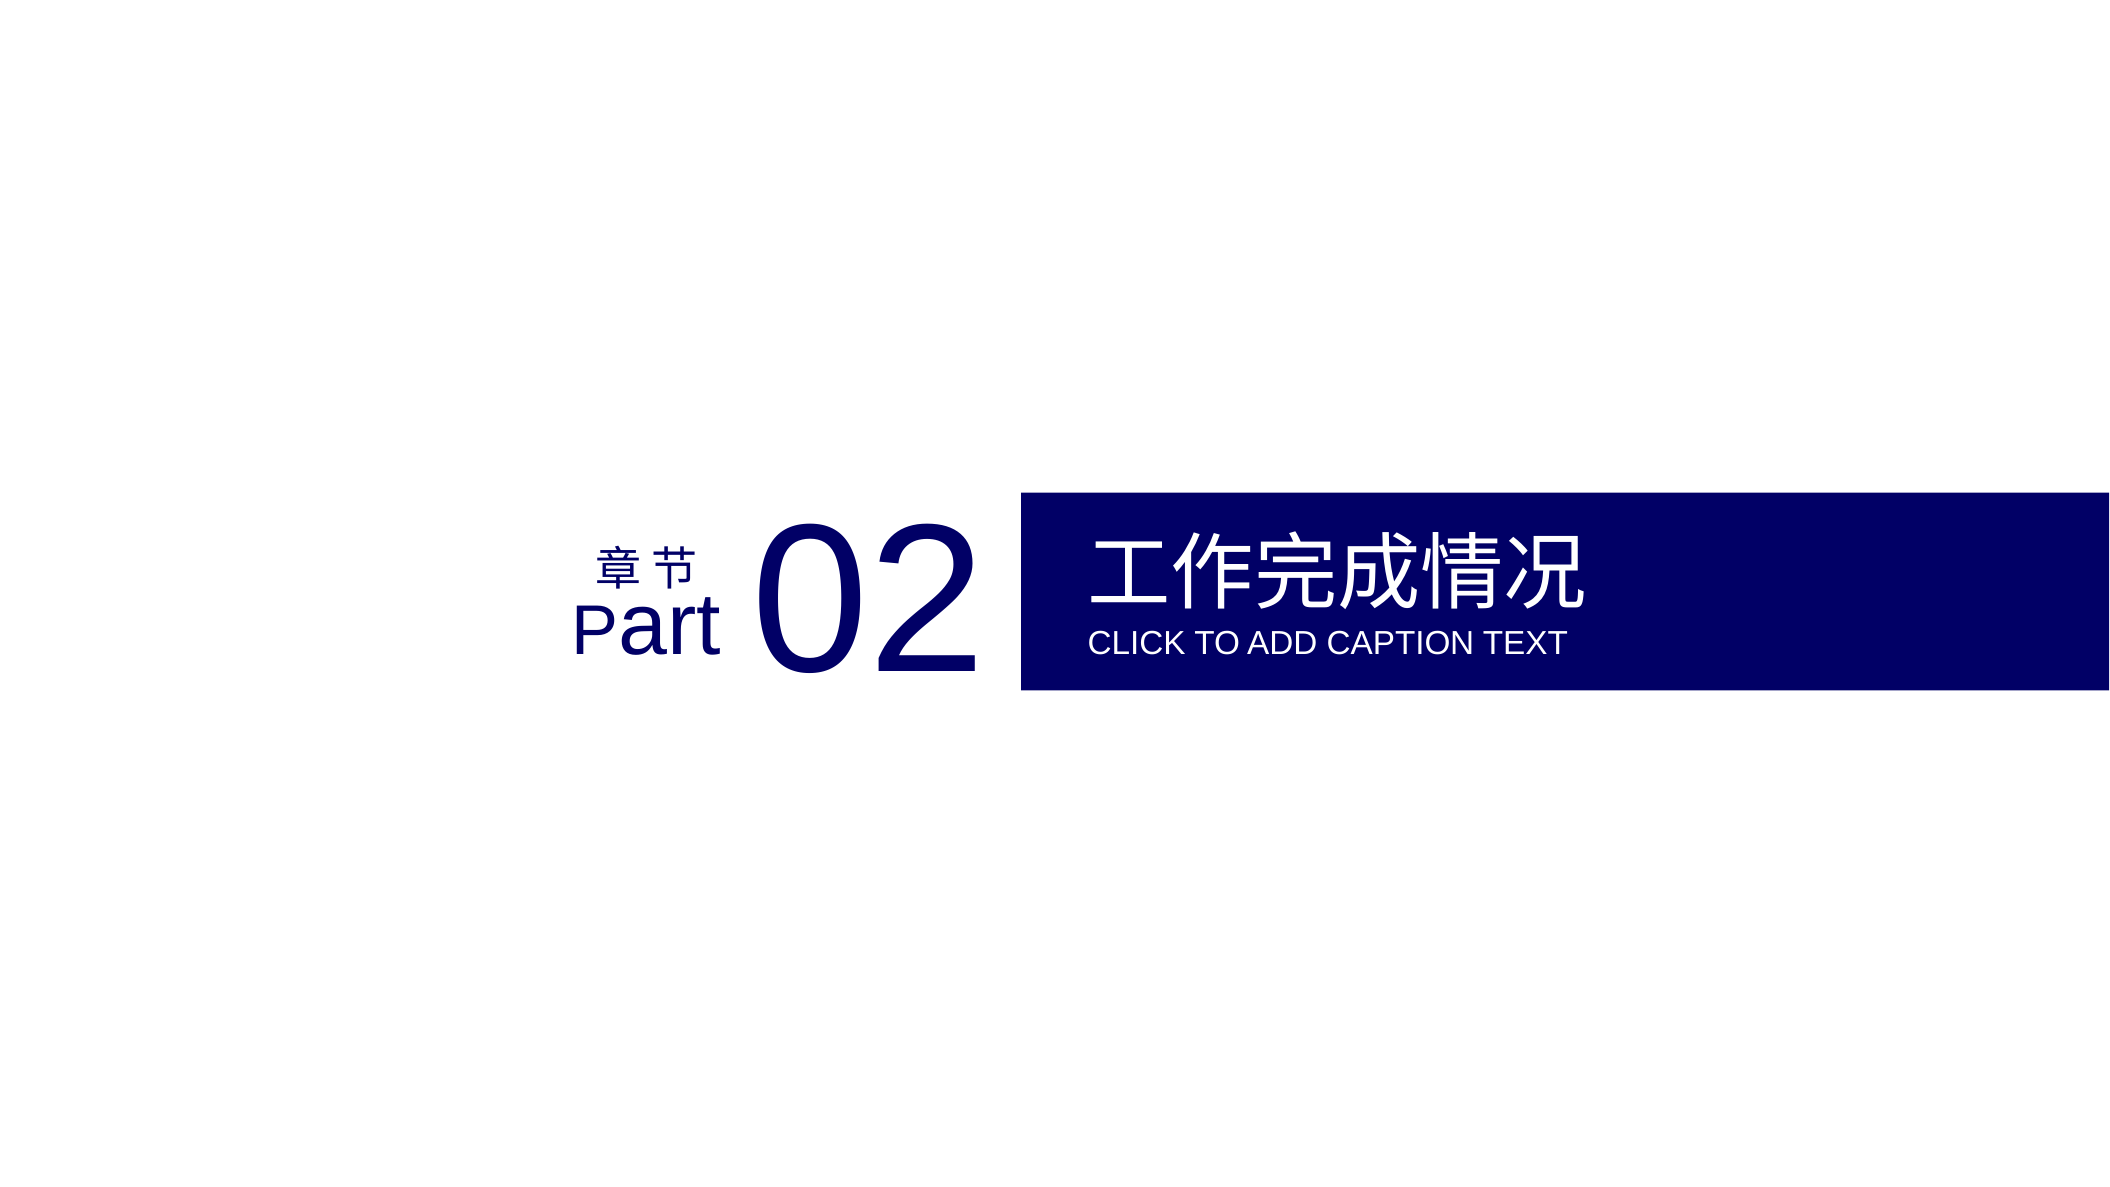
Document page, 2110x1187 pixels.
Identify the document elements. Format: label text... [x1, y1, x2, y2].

text_box CLICK TO ADD CAPTION TEXT [1087, 625, 1787, 662]
text_box Part [571, 566, 722, 673]
text_box 章 节 [595, 539, 698, 595]
text_box [1021, 492, 2110, 691]
text_box 工作完成情况 [1087, 530, 1787, 621]
text_box 02 [751, 460, 986, 714]
